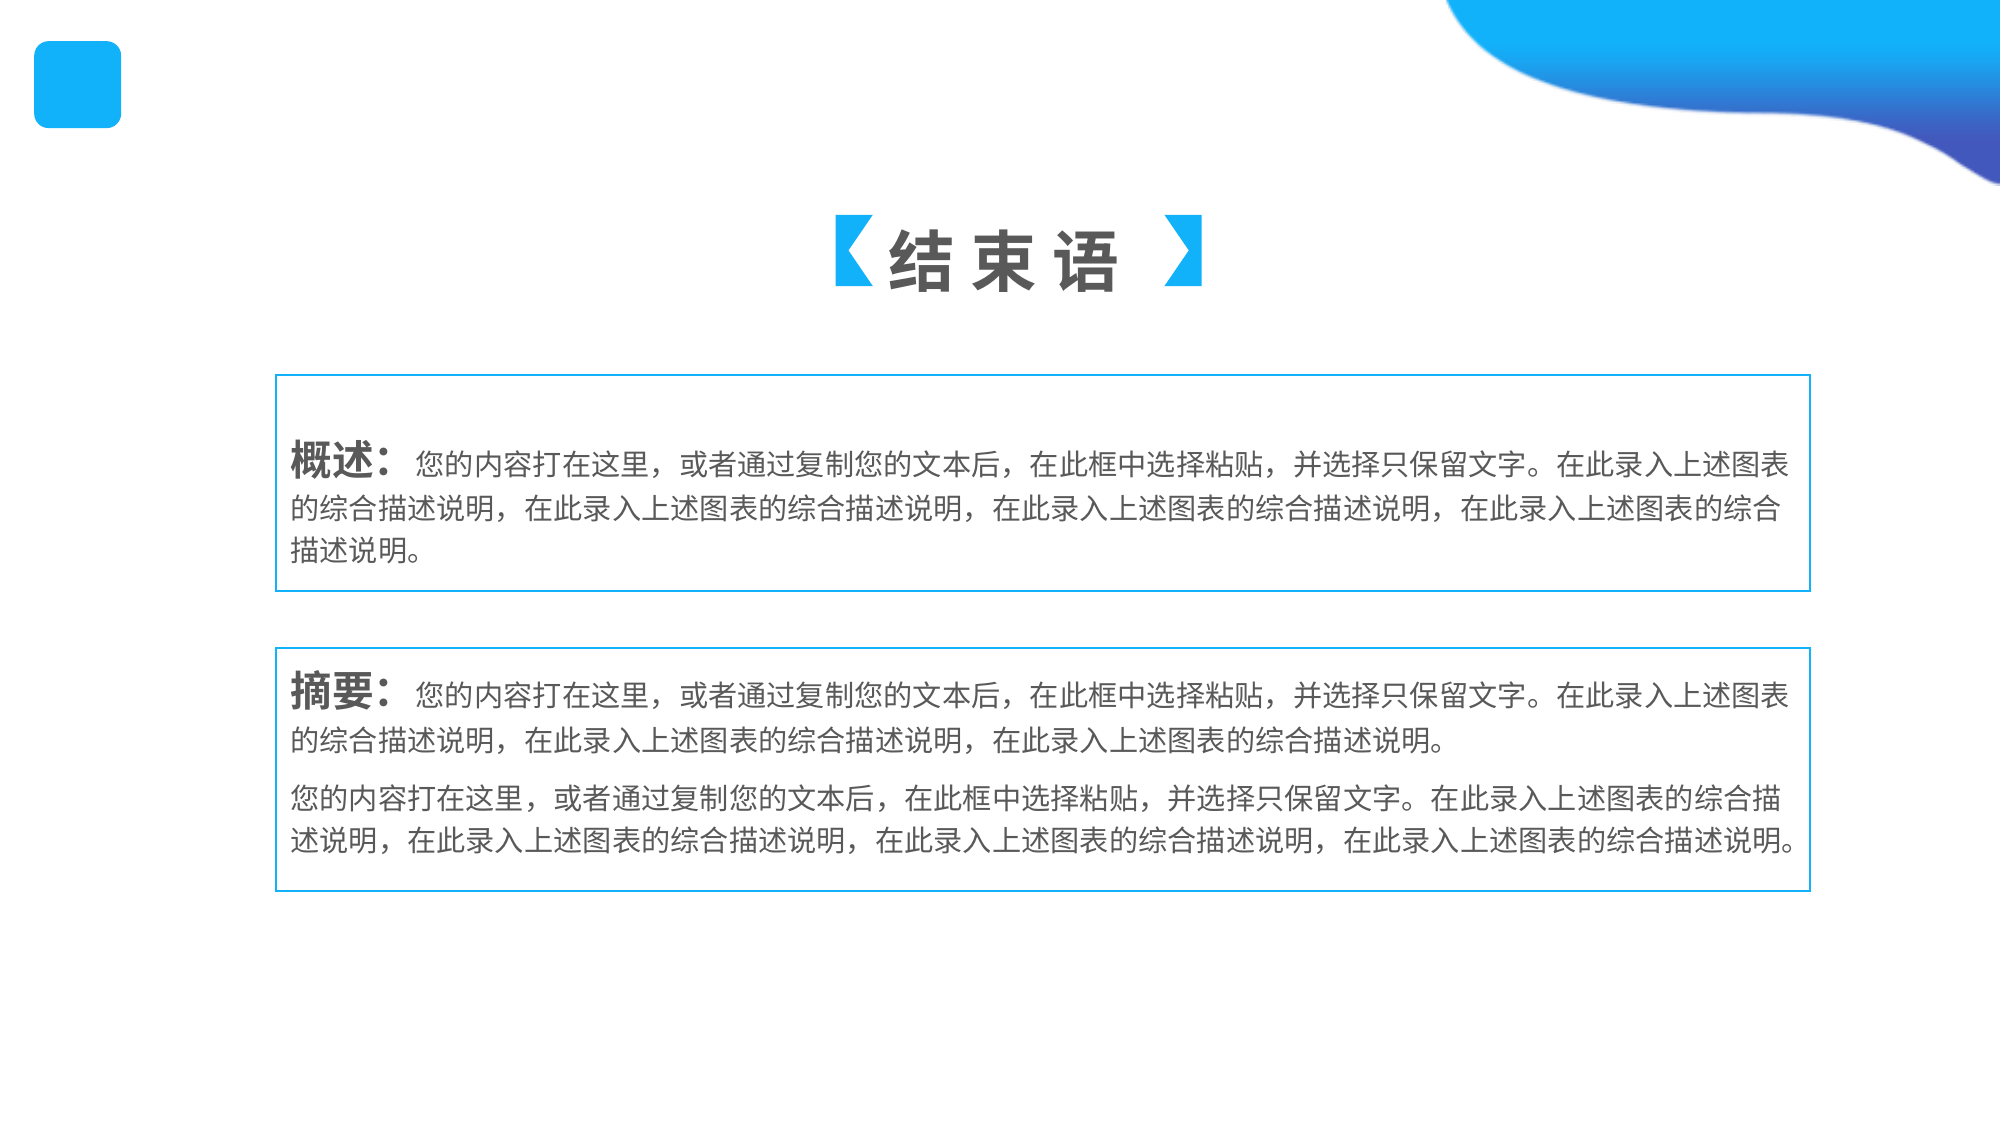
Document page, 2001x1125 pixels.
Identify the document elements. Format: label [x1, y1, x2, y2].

text_box [275, 647, 1811, 892]
text_box [275, 375, 1811, 592]
picture [1445, 0, 2000, 186]
text_box [740, 196, 1284, 305]
